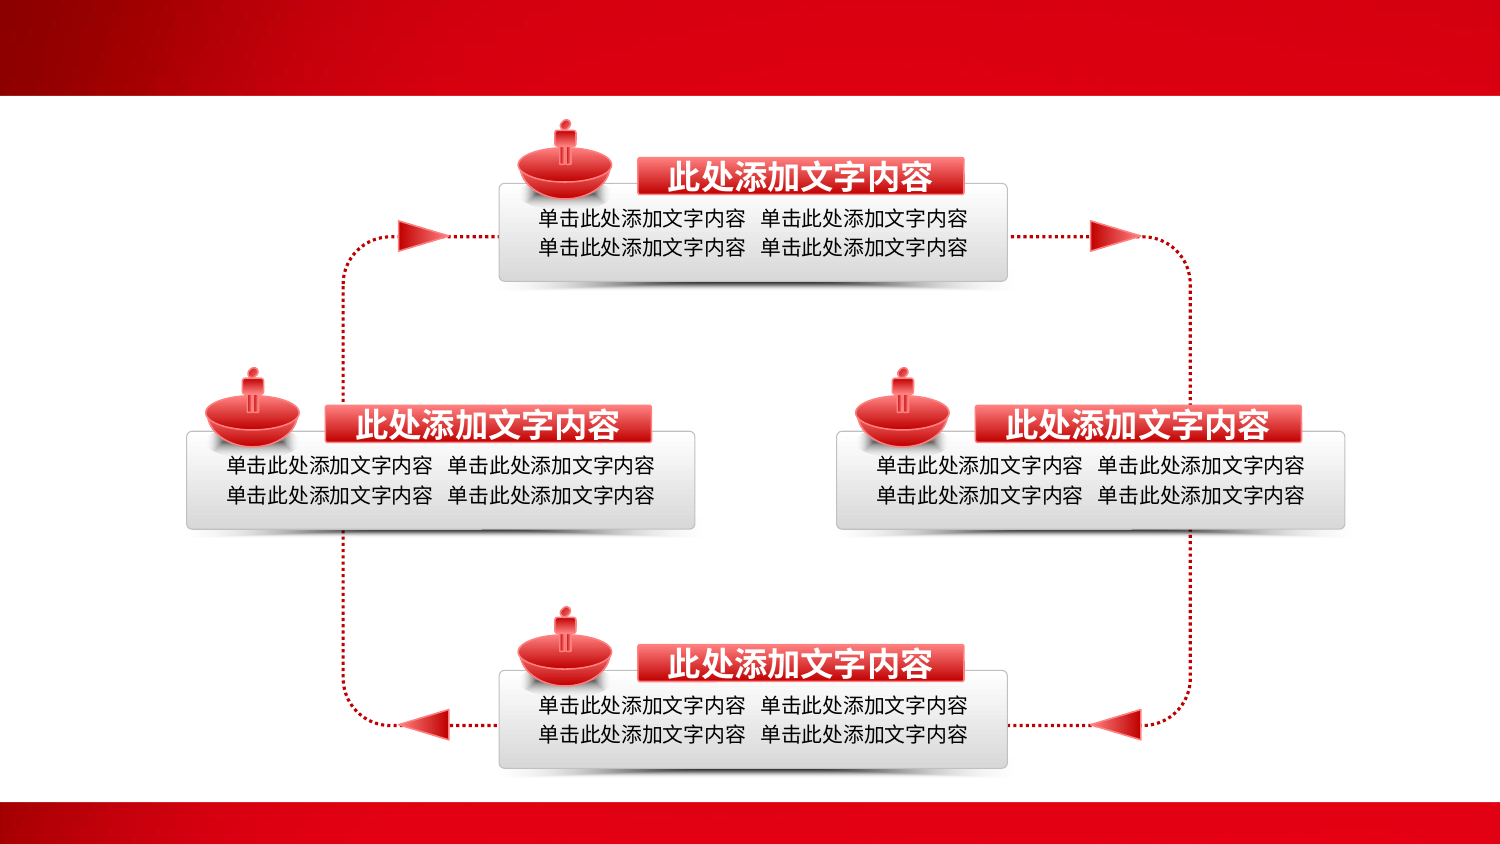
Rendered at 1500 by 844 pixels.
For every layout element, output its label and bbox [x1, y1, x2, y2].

picture [0, 803, 1500, 844]
text_box [182, 368, 705, 539]
text_box [832, 368, 1355, 539]
text_box [495, 120, 1017, 291]
text_box [343, 220, 1191, 740]
text_box [495, 607, 1017, 778]
picture [0, 0, 1500, 95]
